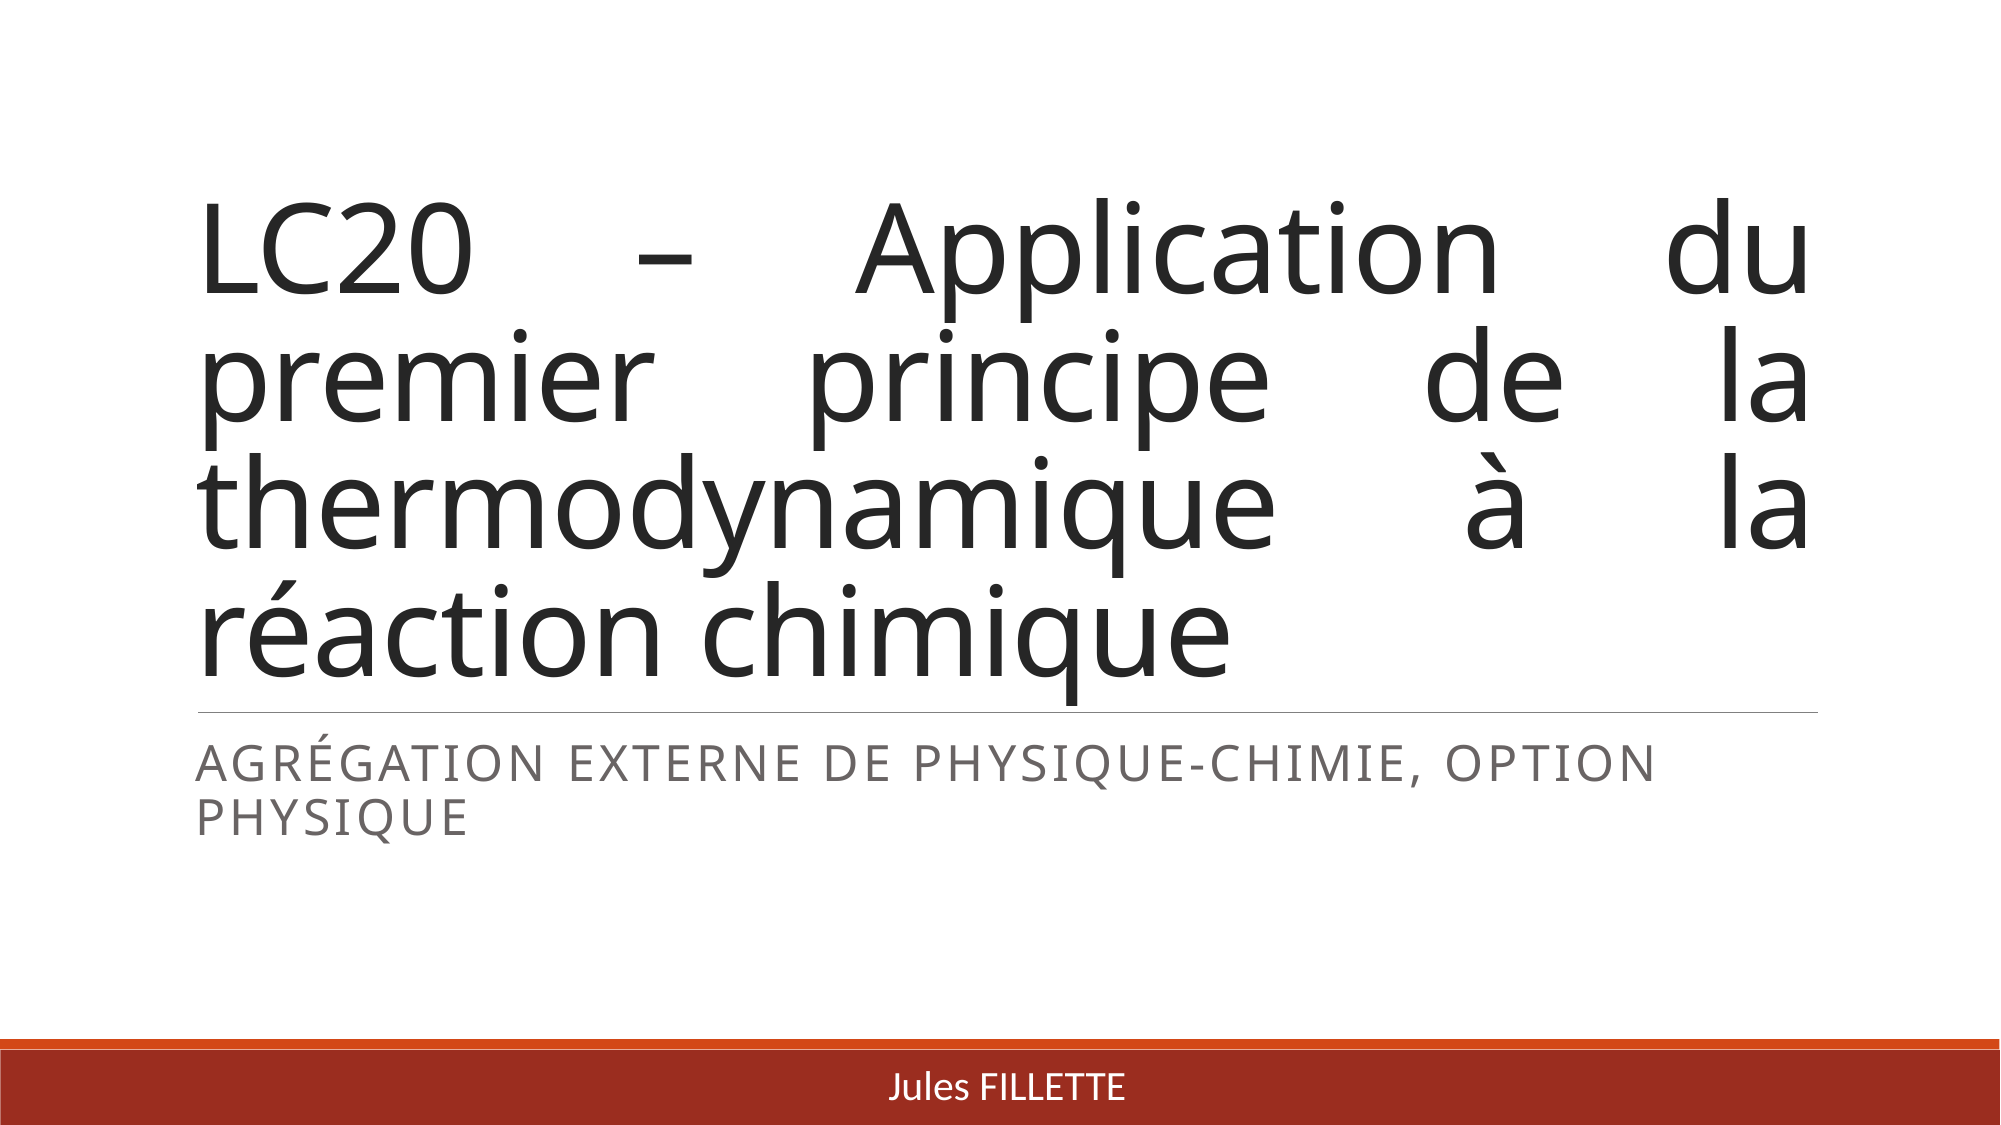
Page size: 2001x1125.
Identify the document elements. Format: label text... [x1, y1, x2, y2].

subtitle Agrégation externe de Physique-chimie, option Physique [180, 730, 1831, 919]
text_box Jules FILLETTE [0, 1056, 2000, 1125]
title LC20 – Application du premier principe de la thermodynamique à la réaction chimique [180, 124, 1830, 710]
